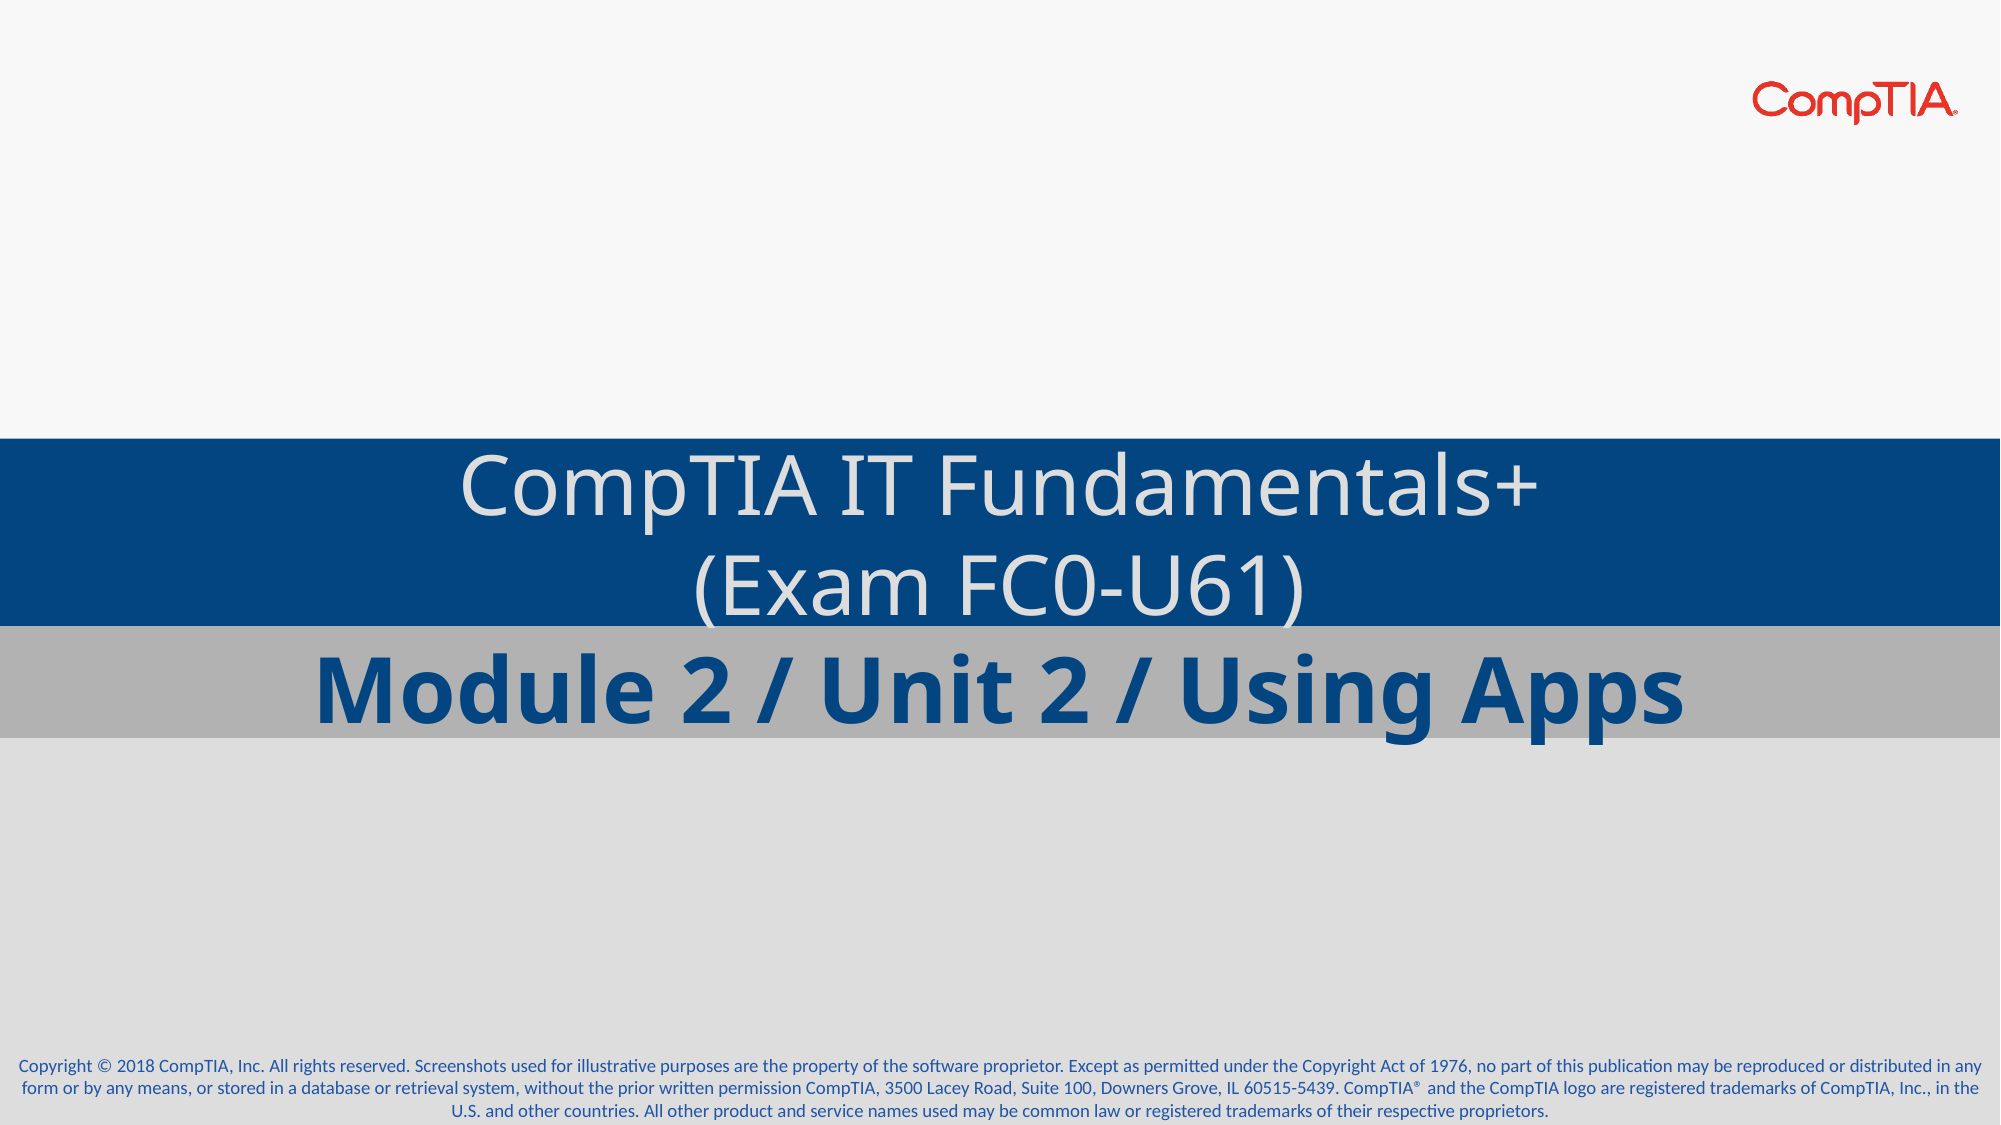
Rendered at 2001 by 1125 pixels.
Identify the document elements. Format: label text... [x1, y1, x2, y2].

picture [1738, 36, 1972, 167]
subtitle Module 2 / Unit 2 / Using Apps [0, 626, 2000, 738]
title CompTIA IT Fundamentals+ (Exam FC0‑U61) [0, 438, 2000, 626]
